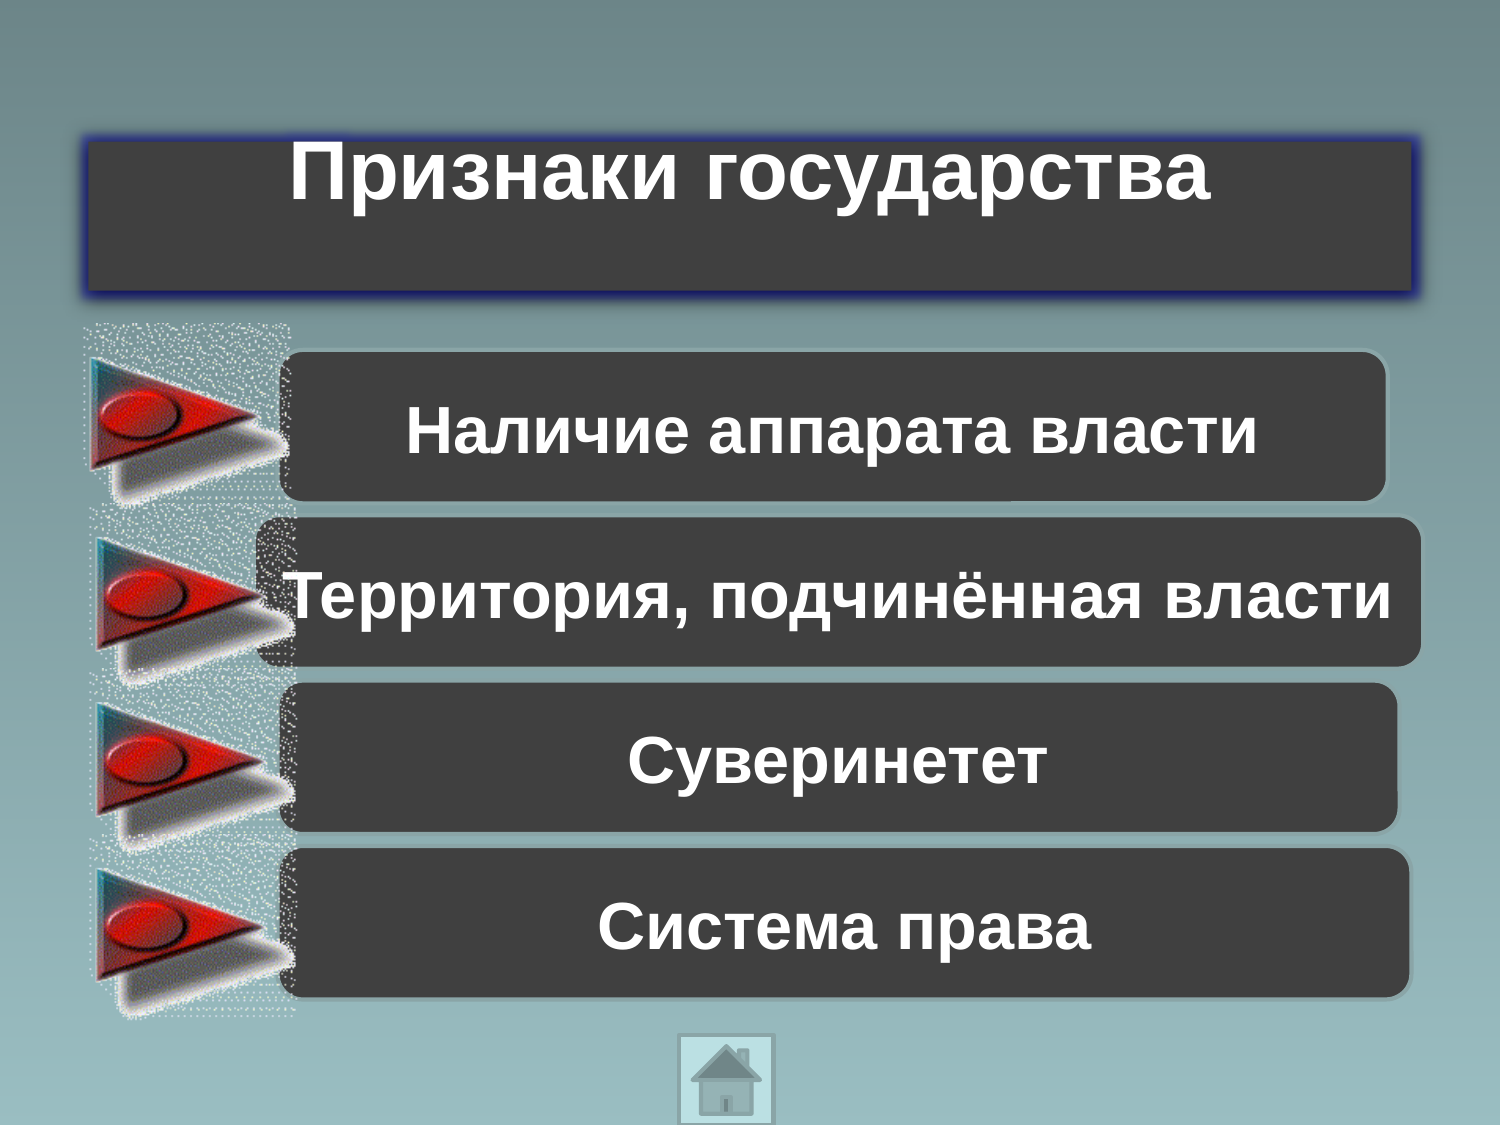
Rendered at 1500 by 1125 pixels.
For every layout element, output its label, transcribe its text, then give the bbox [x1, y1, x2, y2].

text_box Суверинетет [302, 678, 1402, 837]
text_box Признаки государства [86, 140, 1413, 293]
text_box Система права [302, 843, 1414, 1002]
text_box [677, 1033, 776, 1125]
picture [76, 323, 299, 1051]
text_box Наличие аппарата власти [296, 347, 1390, 506]
text_box Территория, подчинённая власти [302, 513, 1426, 671]
